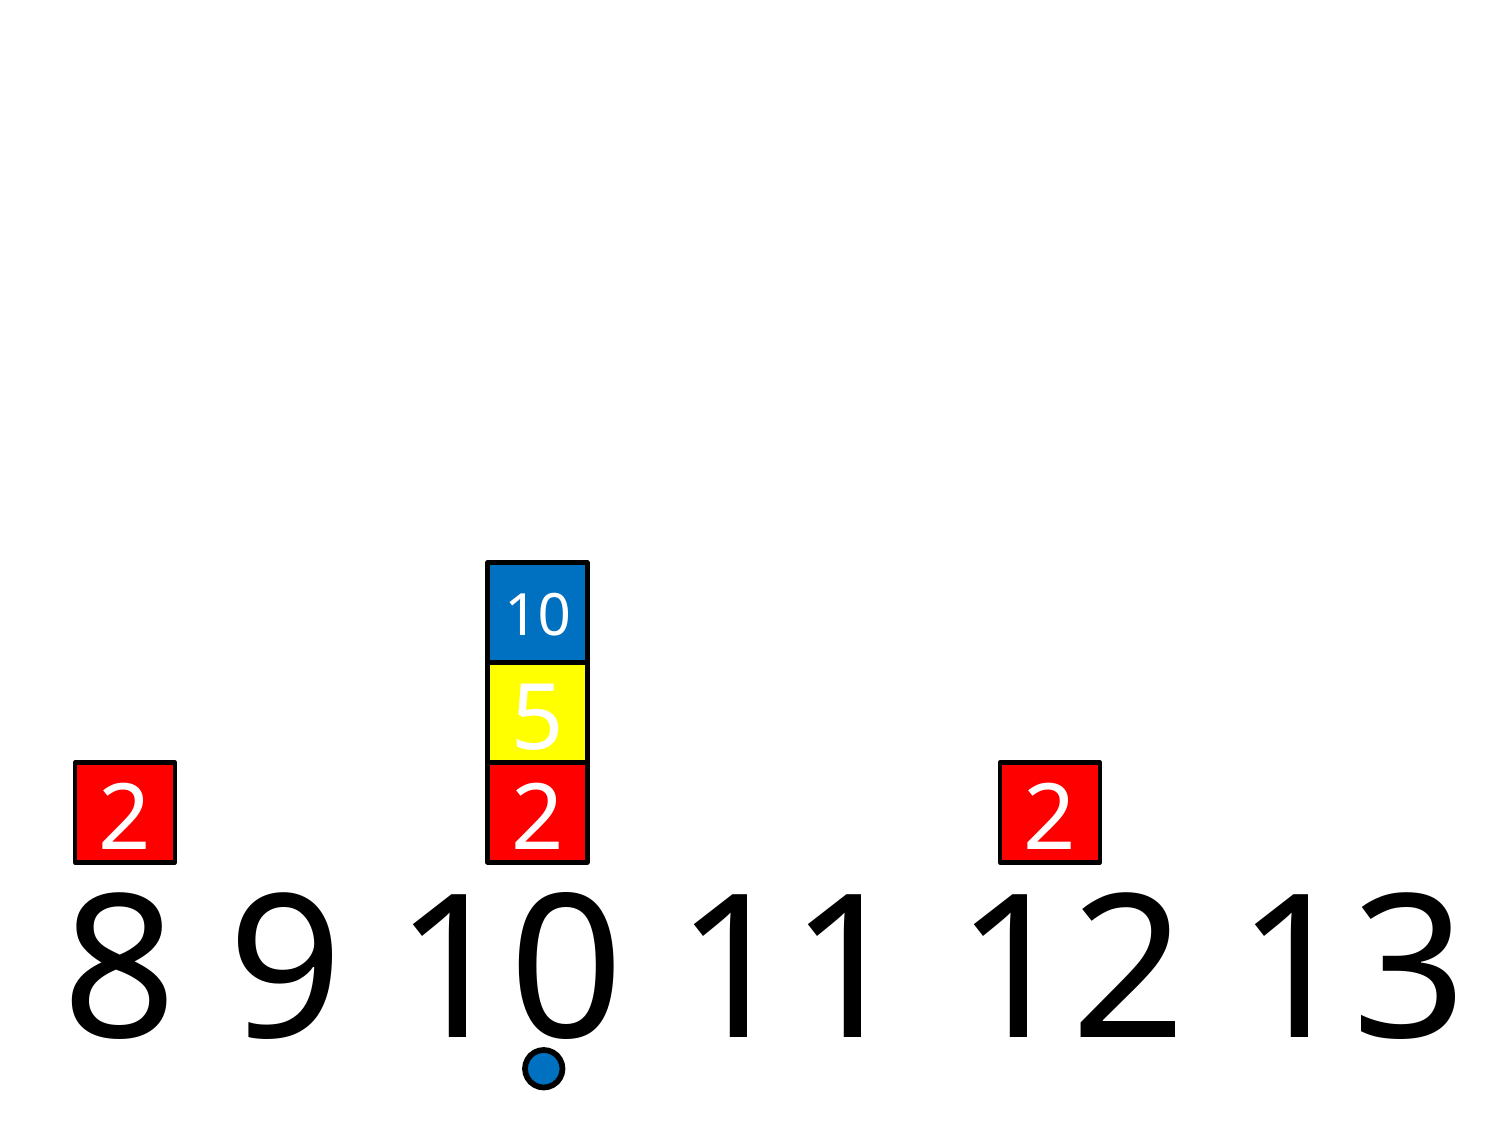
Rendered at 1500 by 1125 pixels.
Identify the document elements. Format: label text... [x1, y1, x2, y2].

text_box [487, 562, 588, 863]
text_box 2 [73, 760, 177, 865]
text_box 8 9 10 11 12 13 [0, 829, 1500, 1085]
text_box 2 [998, 760, 1102, 865]
text_box [522, 1047, 565, 1090]
